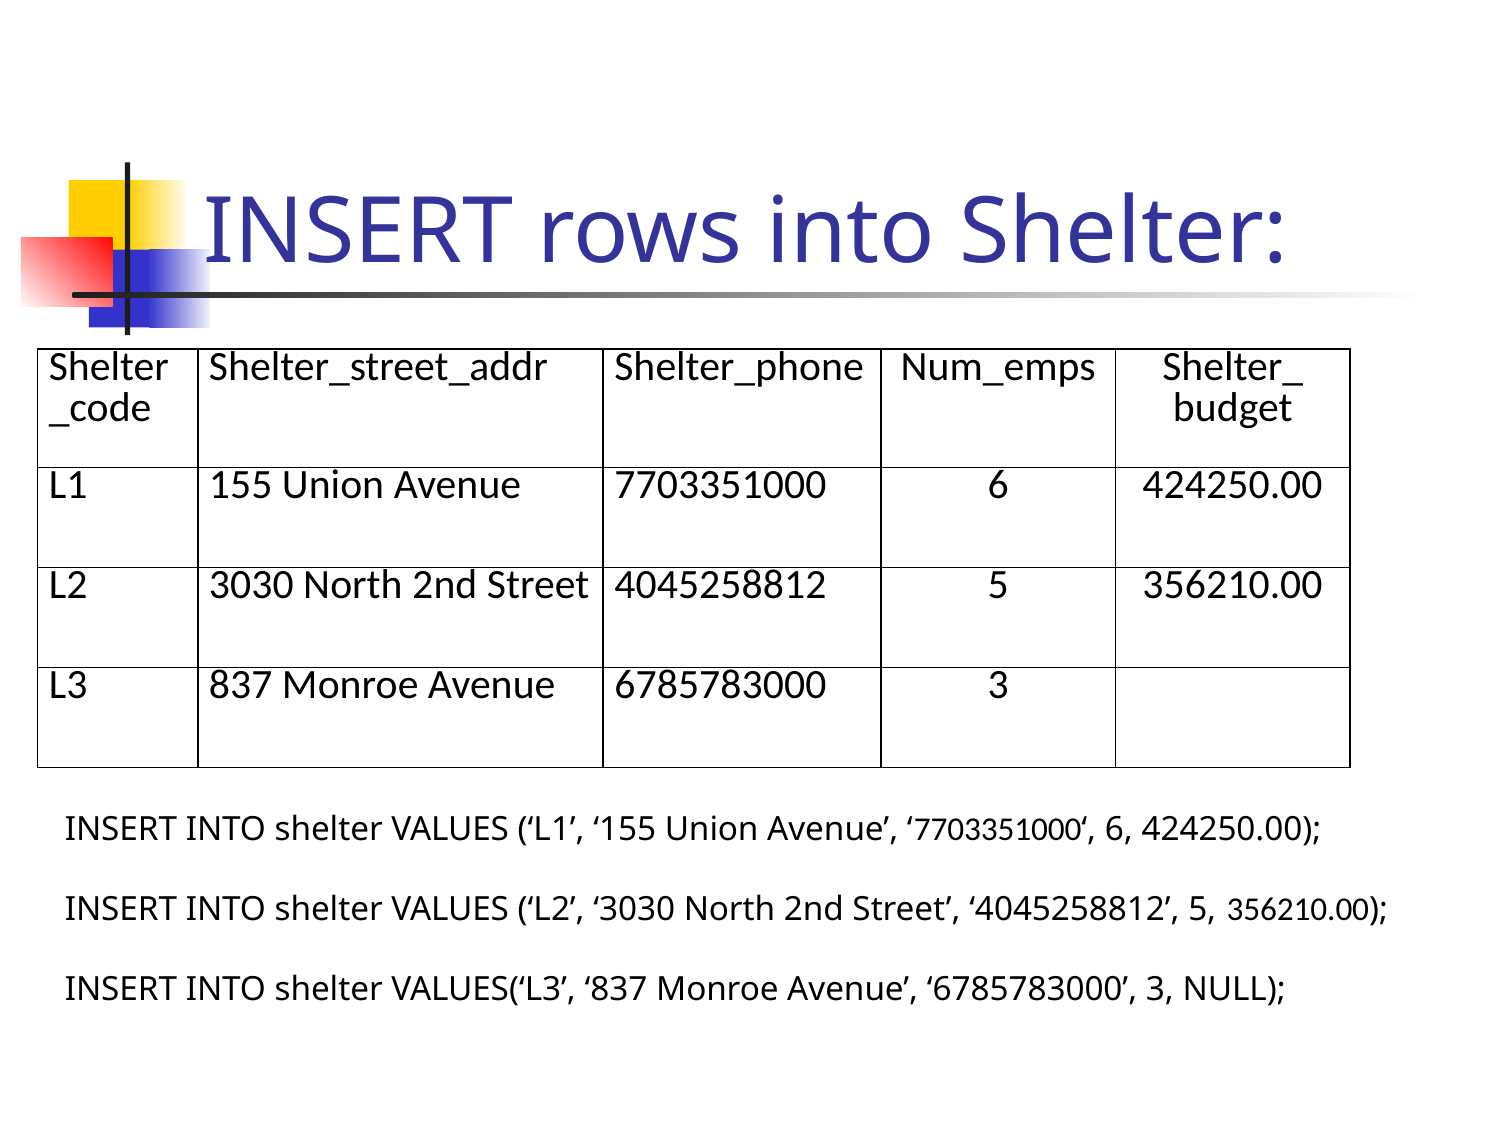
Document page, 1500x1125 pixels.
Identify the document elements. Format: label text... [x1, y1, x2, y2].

table_header Shelter_code [38, 350, 197, 467]
table_cell 155 Union Avenue [199, 468, 602, 567]
table_cell 5 [882, 568, 1115, 667]
table_cell [1116, 668, 1349, 767]
text_box INSERT INTO shelter VALUES (‘L1’, ‘155 Union Avenue’, ‘7703351000‘, 6, 424250.00); INSERT INTO shelter VALUES (‘L2’, ‘3030 North 2nd Street’, ‘4045258812’, 5, 356210.00); INSERT INTO shelter VALUES(‘L3’, ‘837 Monroe Avenue’, ‘6785783000’, 3, NULL); [49, 799, 1468, 1095]
title INSERT rows into Shelter: [188, 101, 1468, 289]
table_header Shelter_ budget [1116, 350, 1349, 467]
table_cell 6785783000 [604, 668, 880, 767]
table_cell 6 [882, 468, 1115, 567]
table_header Shelter_street_addr [199, 350, 602, 467]
table_cell L2 [38, 568, 197, 667]
table_cell 4045258812 [604, 568, 880, 667]
table_cell 356210.00 [1116, 568, 1349, 667]
table_cell L3 [38, 668, 197, 767]
table_cell 424250.00 [1116, 468, 1349, 567]
table_cell 3 [882, 668, 1115, 767]
table_cell L1 [38, 468, 197, 567]
table_cell 837 Monroe Avenue [199, 668, 602, 767]
table_cell 7703351000 [604, 468, 880, 567]
table_header Num_emps [882, 350, 1115, 467]
table_cell 3030 North 2nd Street [199, 568, 602, 667]
table_header Shelter_phone [604, 350, 880, 467]
